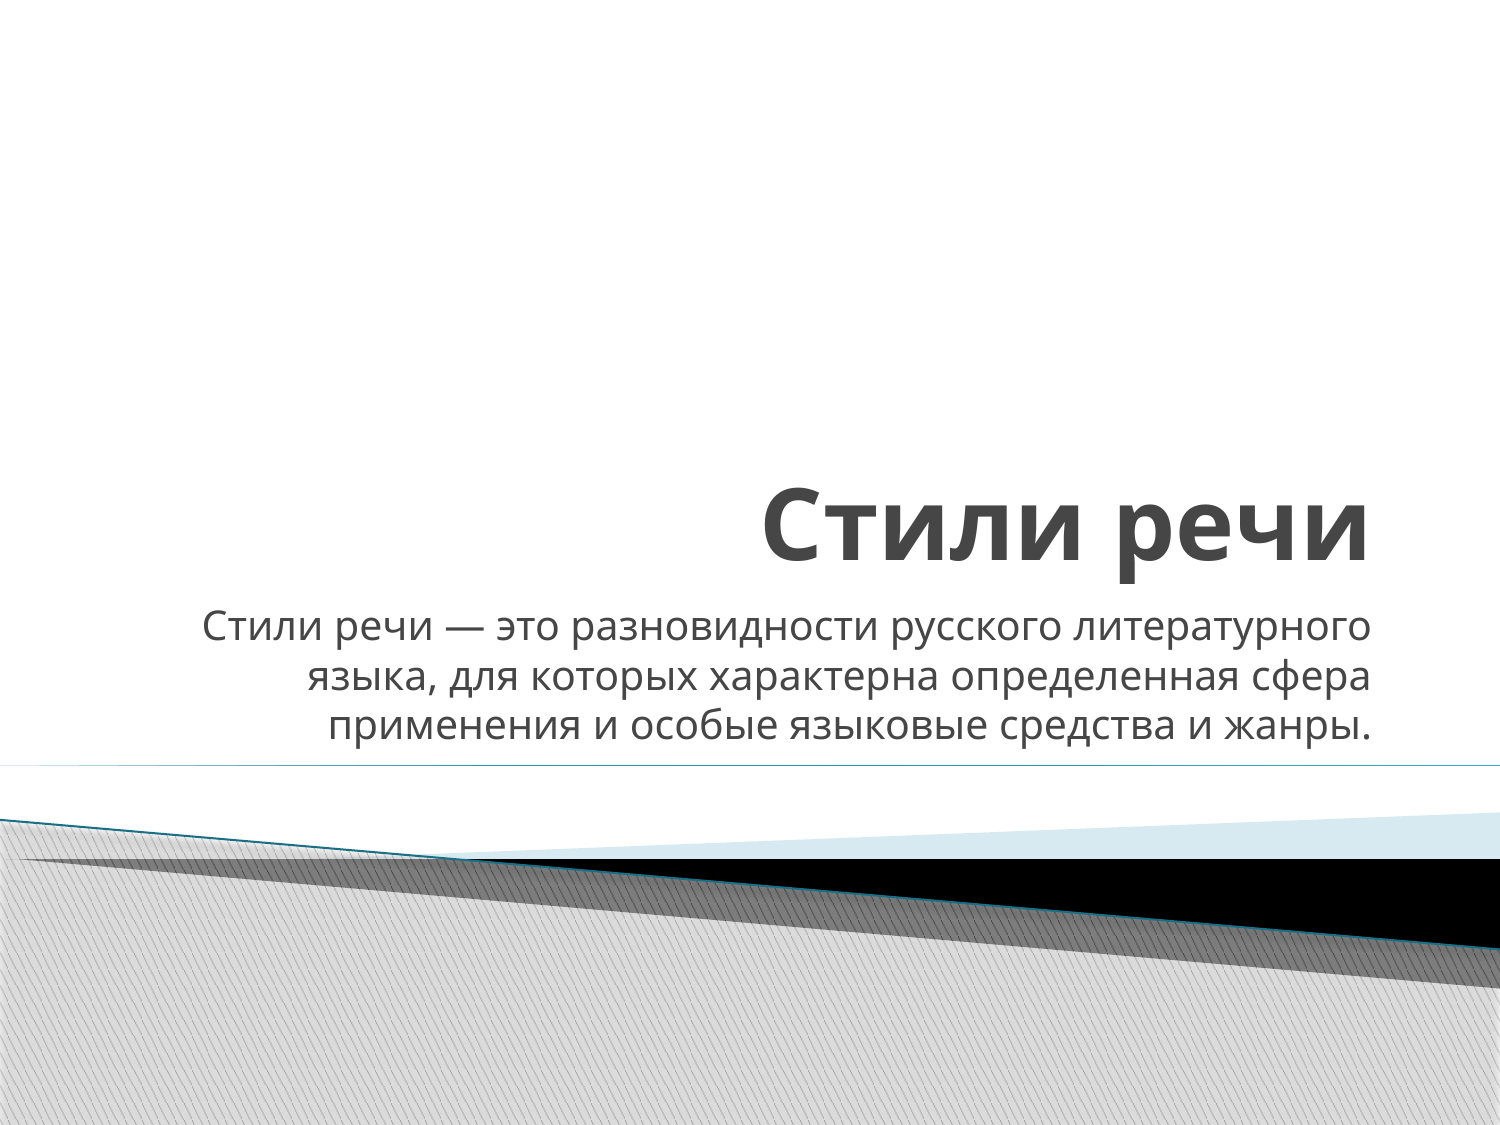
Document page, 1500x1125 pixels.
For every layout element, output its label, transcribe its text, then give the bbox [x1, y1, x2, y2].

picture [5, 859, 1500, 989]
title Стили речи [112, 287, 1388, 588]
subtitle Стили речи — это разновидности русского литературного языка, для которых характерна определенная сфера применения и особые языковые средства и жанры. [112, 592, 1388, 790]
